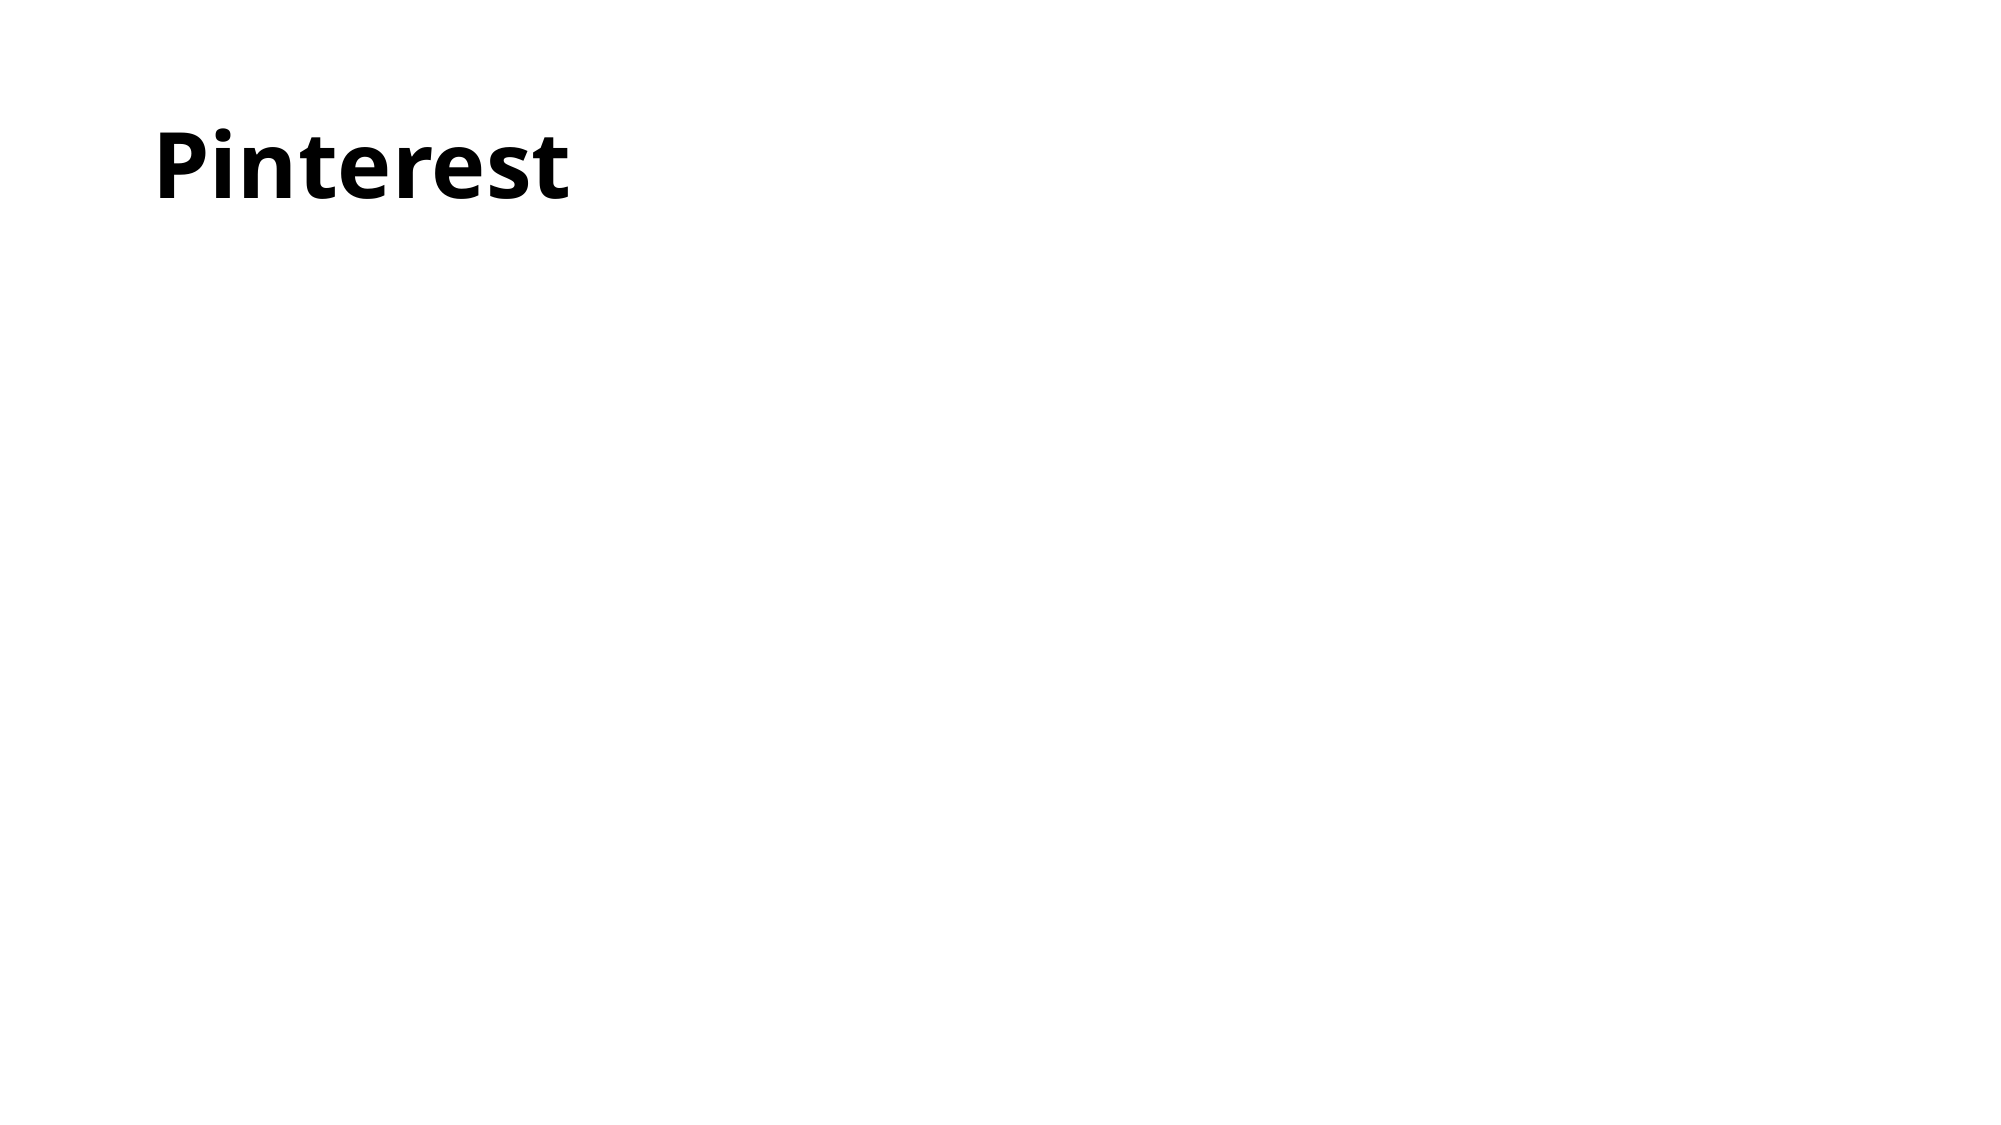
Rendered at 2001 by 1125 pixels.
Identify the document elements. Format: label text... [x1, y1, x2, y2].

title Pinterest [137, 59, 1863, 278]
